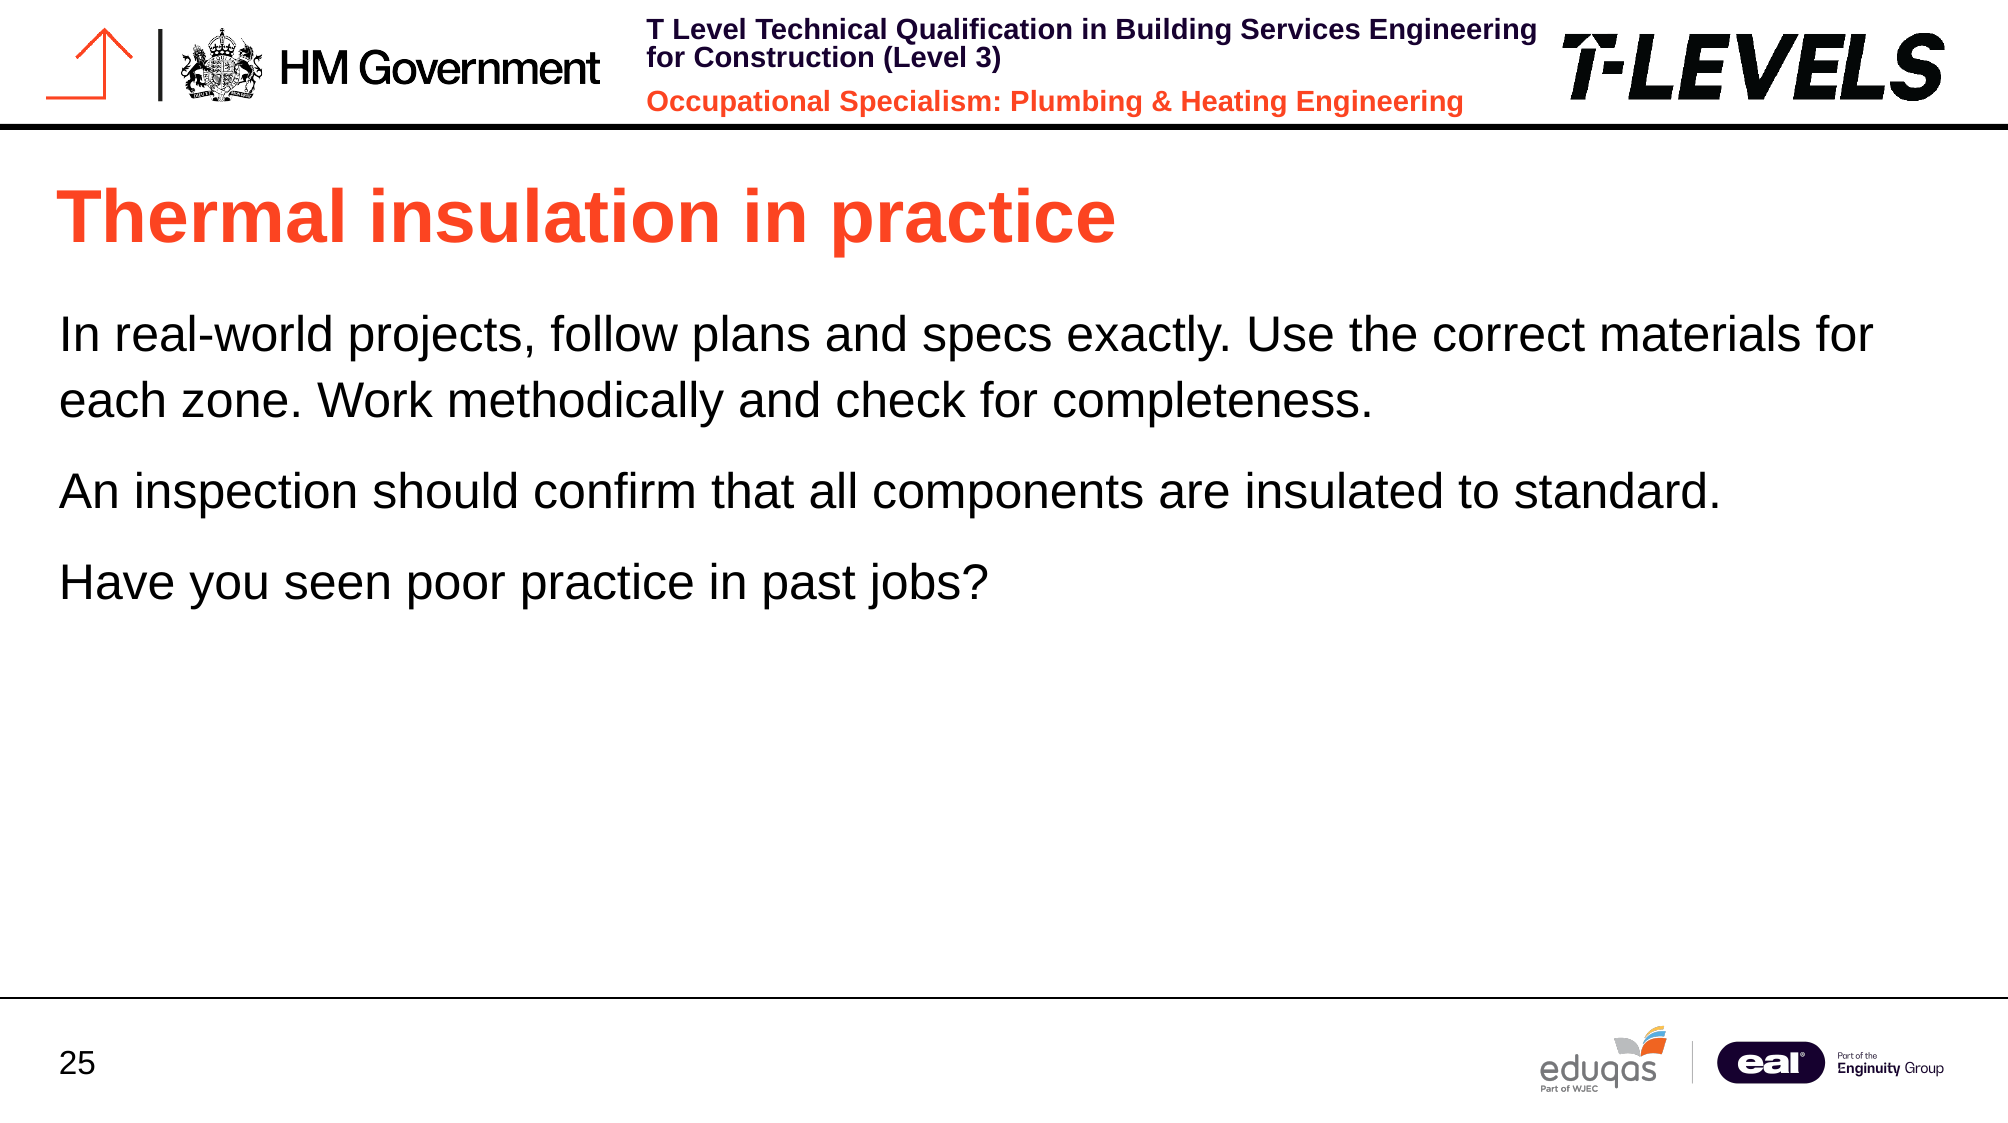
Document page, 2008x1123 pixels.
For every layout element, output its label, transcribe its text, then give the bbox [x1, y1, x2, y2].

picture [1535, 1021, 1949, 1097]
picture [158, 28, 600, 102]
list In real-world projects, follow plans and specs exactly. Use the correct materials for each zone. Work methodically and check for completeness. An inspection should confirm that all components are insulated to standard. Have you seen poor practice in past jobs? [59, 295, 1933, 950]
title Thermal insulation in practice [41, 111, 1949, 314]
picture [41, 27, 139, 100]
picture [1543, 25, 1964, 108]
